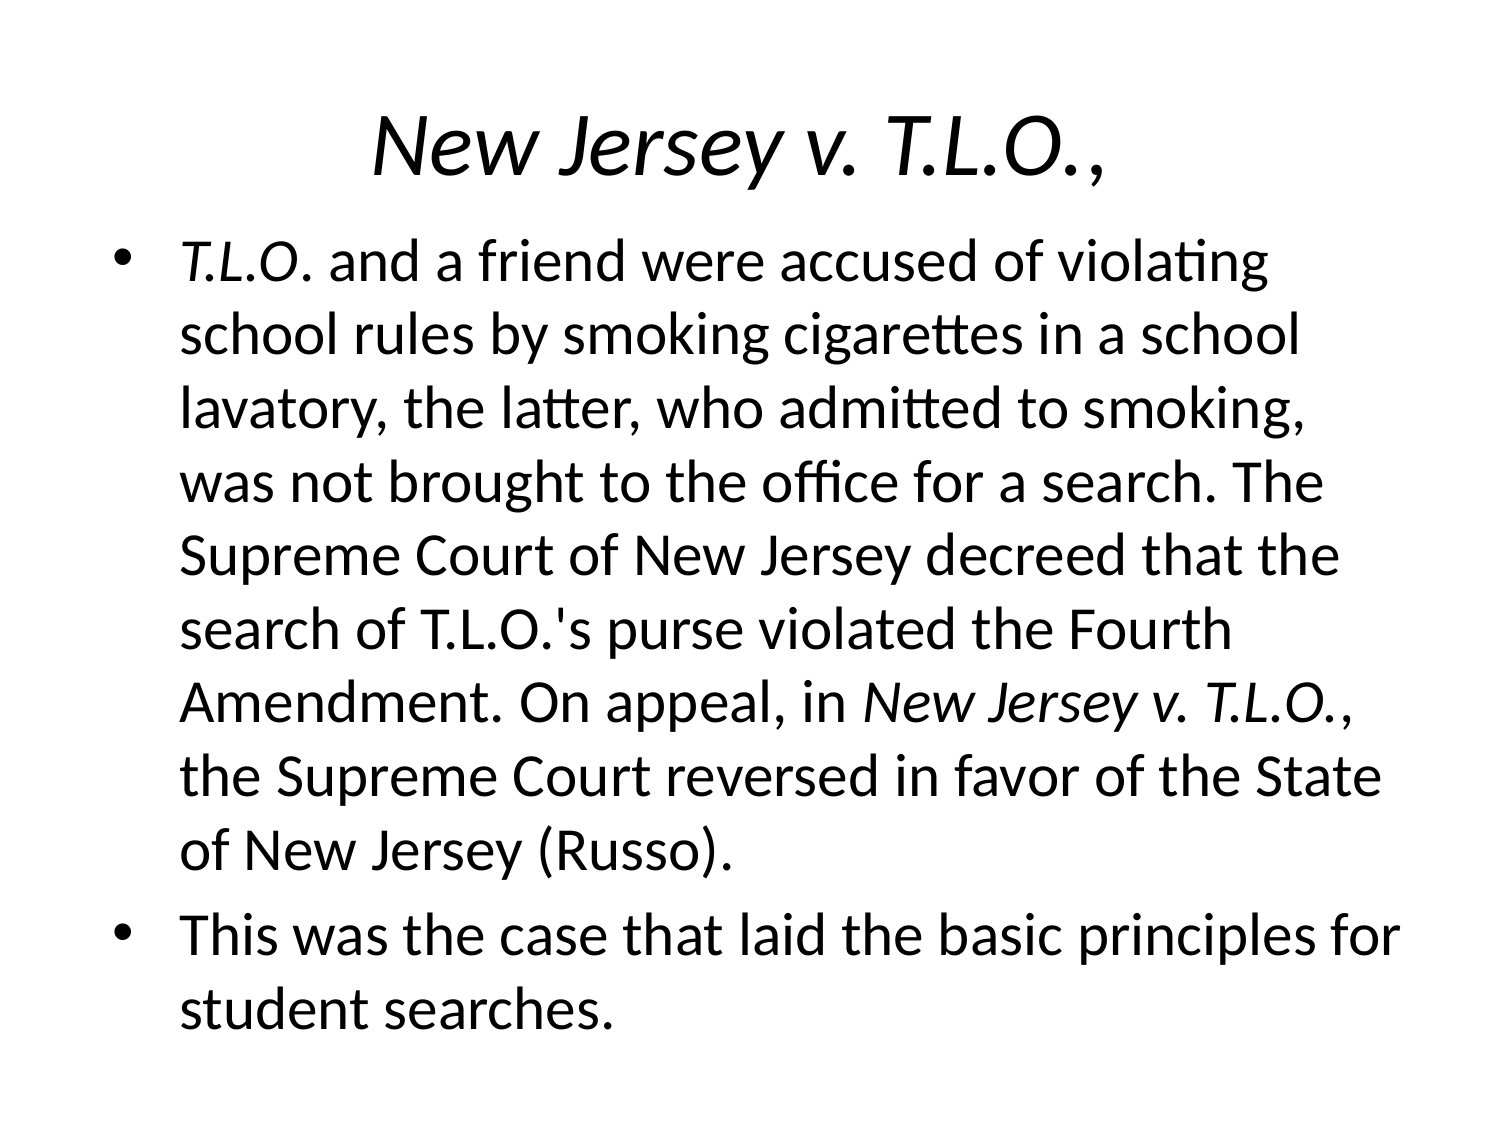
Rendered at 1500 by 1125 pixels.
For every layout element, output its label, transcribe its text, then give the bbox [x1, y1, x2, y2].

list T.L.O. and a friend were accused of violating school rules by smoking cigarettes in a school lavatory, the latter, who admitted to smoking, was not brought to the office for a search. The Supreme Court of New Jersey decreed that the search of T.L.O.'s purse violated the Fourth Amendment. On appeal, in New Jersey v. T.L.O., the Supreme Court reversed in favor of the State of New Jersey (Russo). This was the case that laid the basic principles for student searches. [74, 212, 1426, 1063]
title New Jersey v. T.L.O., [74, 44, 1426, 212]
